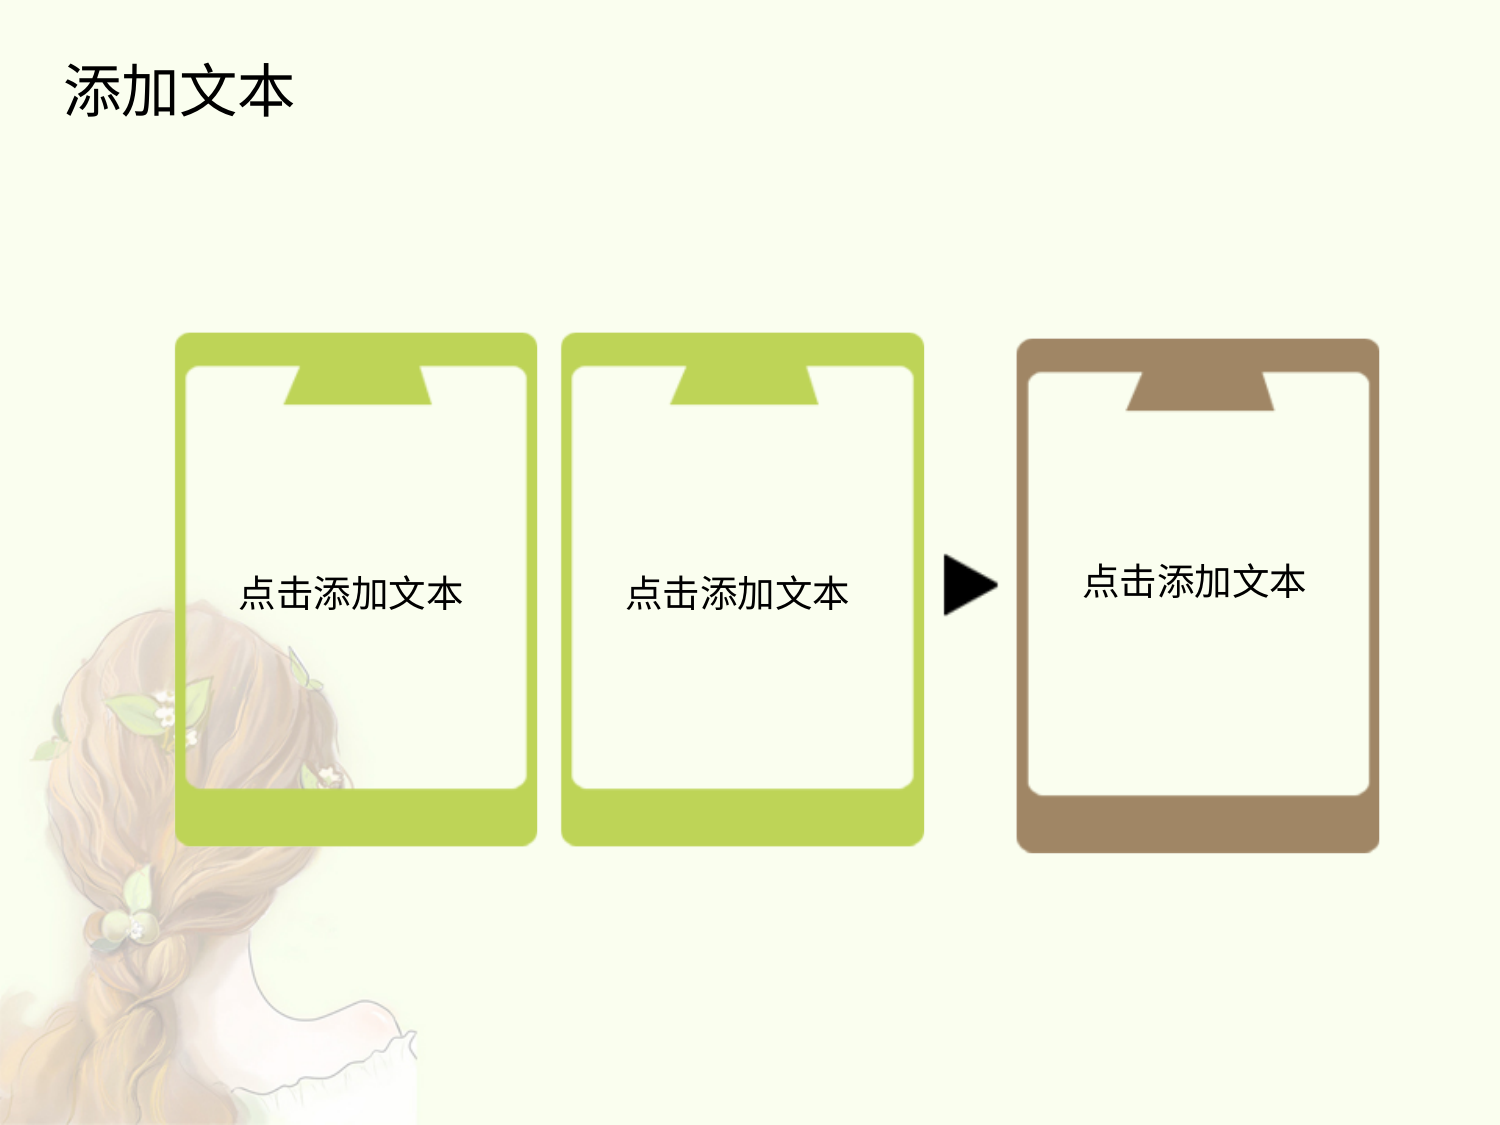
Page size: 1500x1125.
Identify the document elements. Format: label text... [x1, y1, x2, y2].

picture [0, 0, 1500, 1125]
text_box 添加文本 [48, 46, 312, 132]
